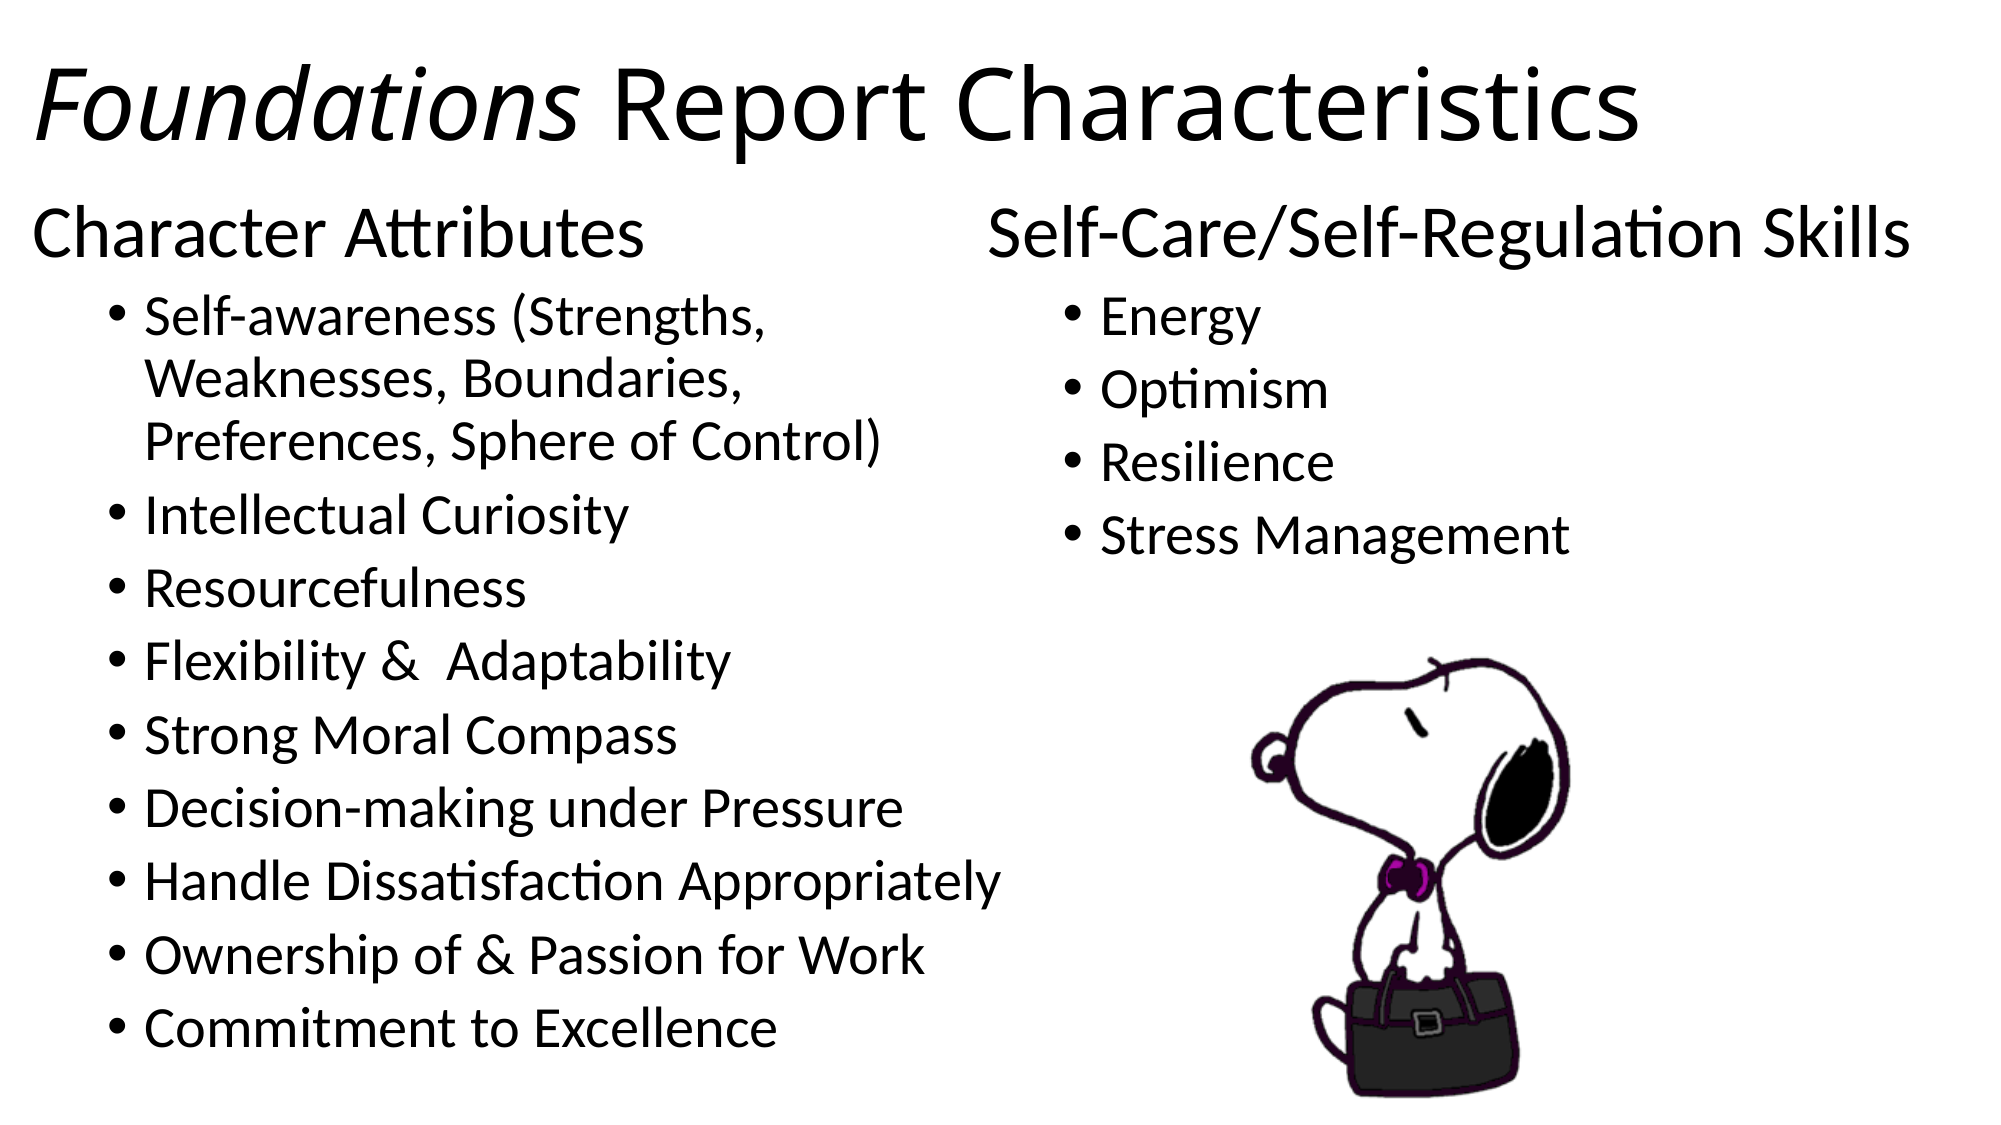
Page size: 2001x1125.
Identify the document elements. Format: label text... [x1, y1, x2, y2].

list Self-Care/Self-Regulation Skills Energy Optimism Resilience Stress Management [972, 185, 2000, 1115]
list Character Attributes Self-awareness (Strengths, Weaknesses, Boundaries, Preferences, Sphere of Control) Intellectual Curiosity Resourcefulness Flexibility & Adaptability Strong Moral Compass Decision-making under Pressure Handle Dissatisfaction Appropriately Ownership of & Passion for Work Commitment to Excellence [17, 185, 972, 1115]
picture [1247, 650, 1579, 1106]
title Foundations Report Characteristics [17, 38, 2000, 178]
